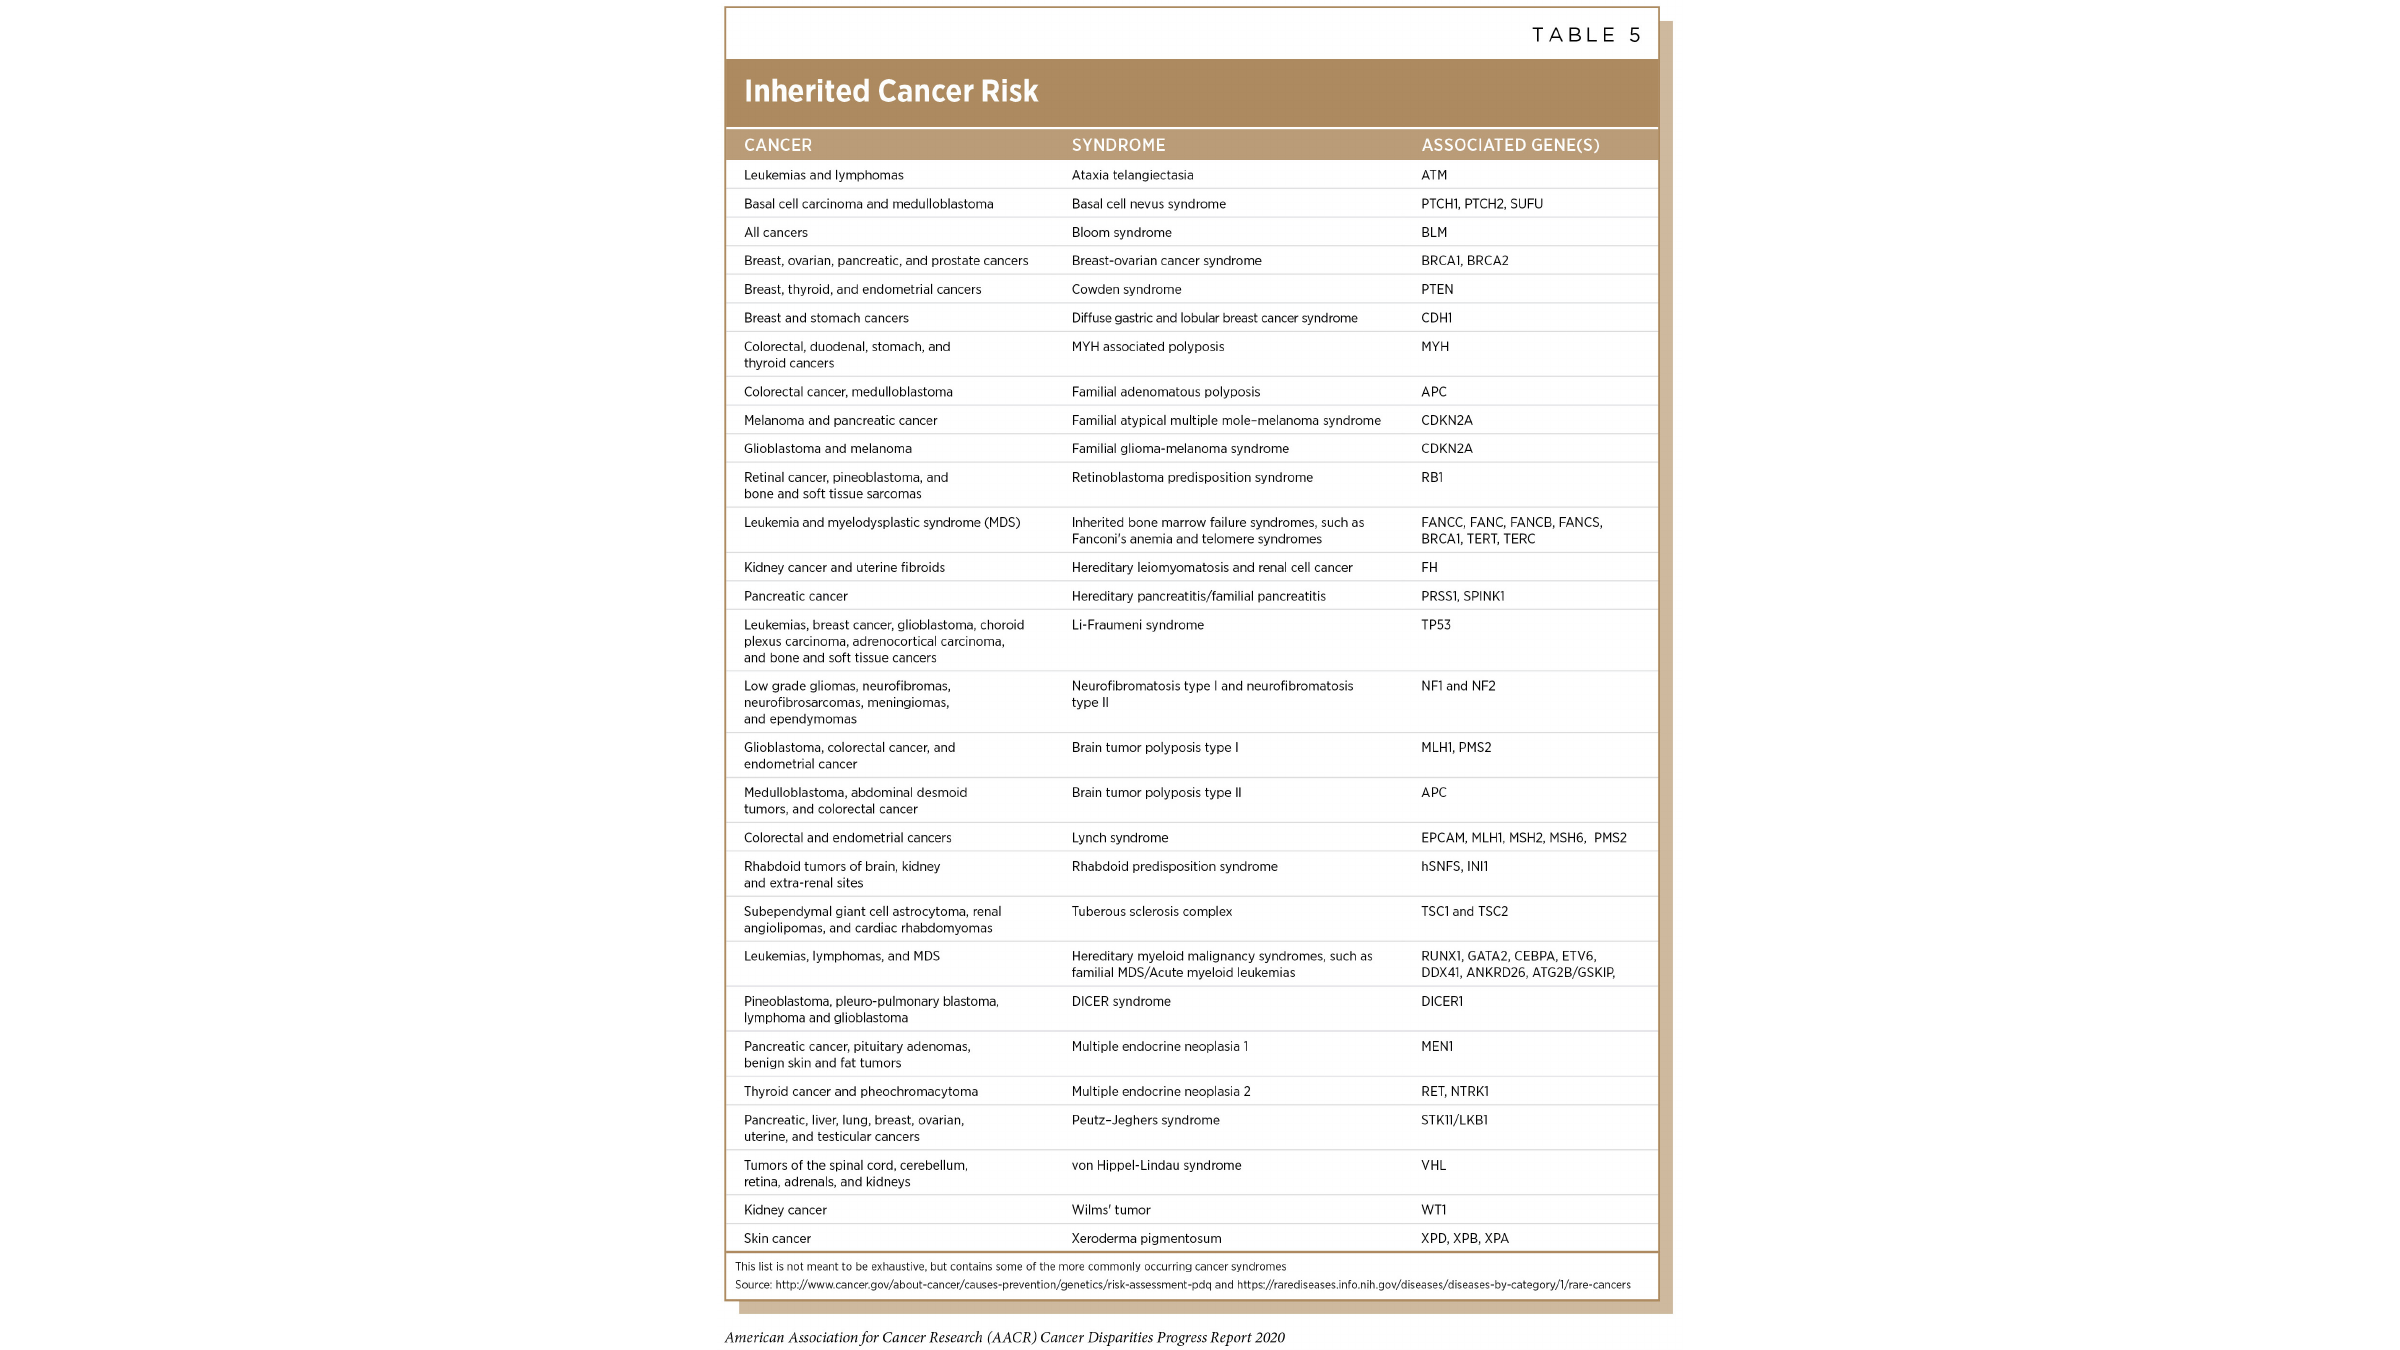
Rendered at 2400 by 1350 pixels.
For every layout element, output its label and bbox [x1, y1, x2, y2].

picture [717, 0, 1683, 1350]
